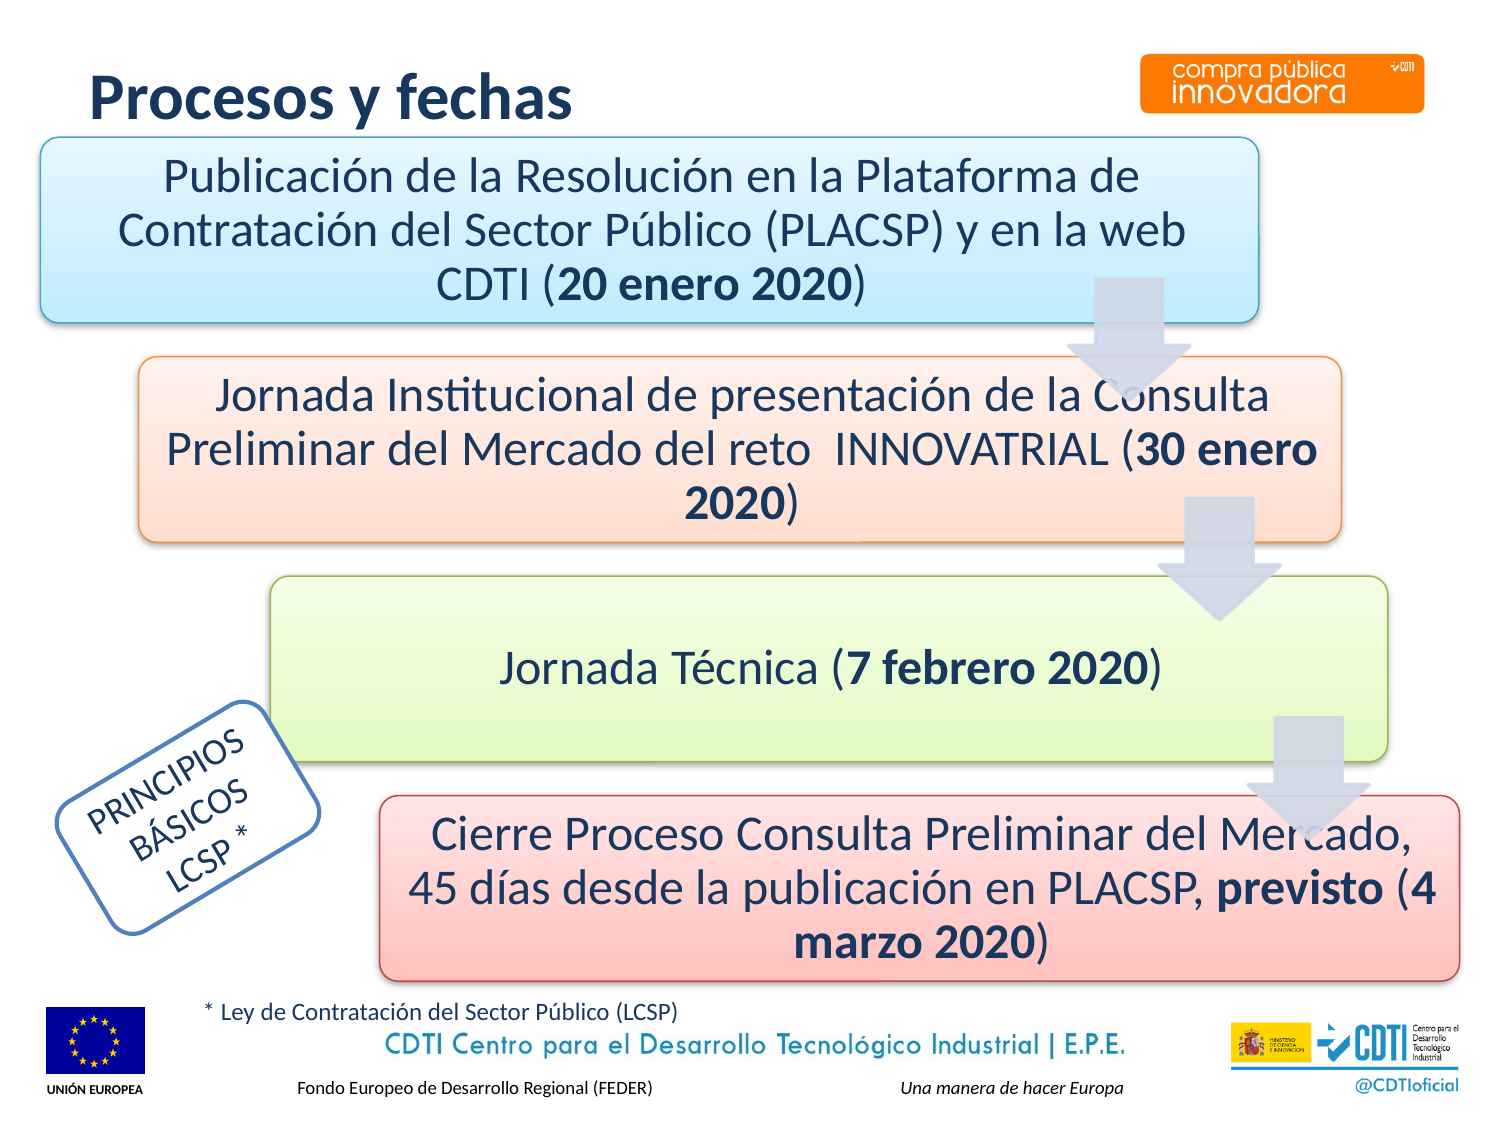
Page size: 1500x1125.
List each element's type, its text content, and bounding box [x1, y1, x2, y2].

text_box Procesos y fechas [74, 45, 1425, 136]
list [74, 136, 1426, 982]
picture [1139, 53, 1426, 114]
picture [371, 1014, 1139, 1074]
picture [1231, 1022, 1459, 1094]
text_box PRINCIPIOS BÁSICOS LCSP * [54, 798, 69, 855]
picture [46, 1007, 145, 1074]
text_box * Ley de Contratación del Sector Público (LCSP) [187, 991, 1069, 1033]
